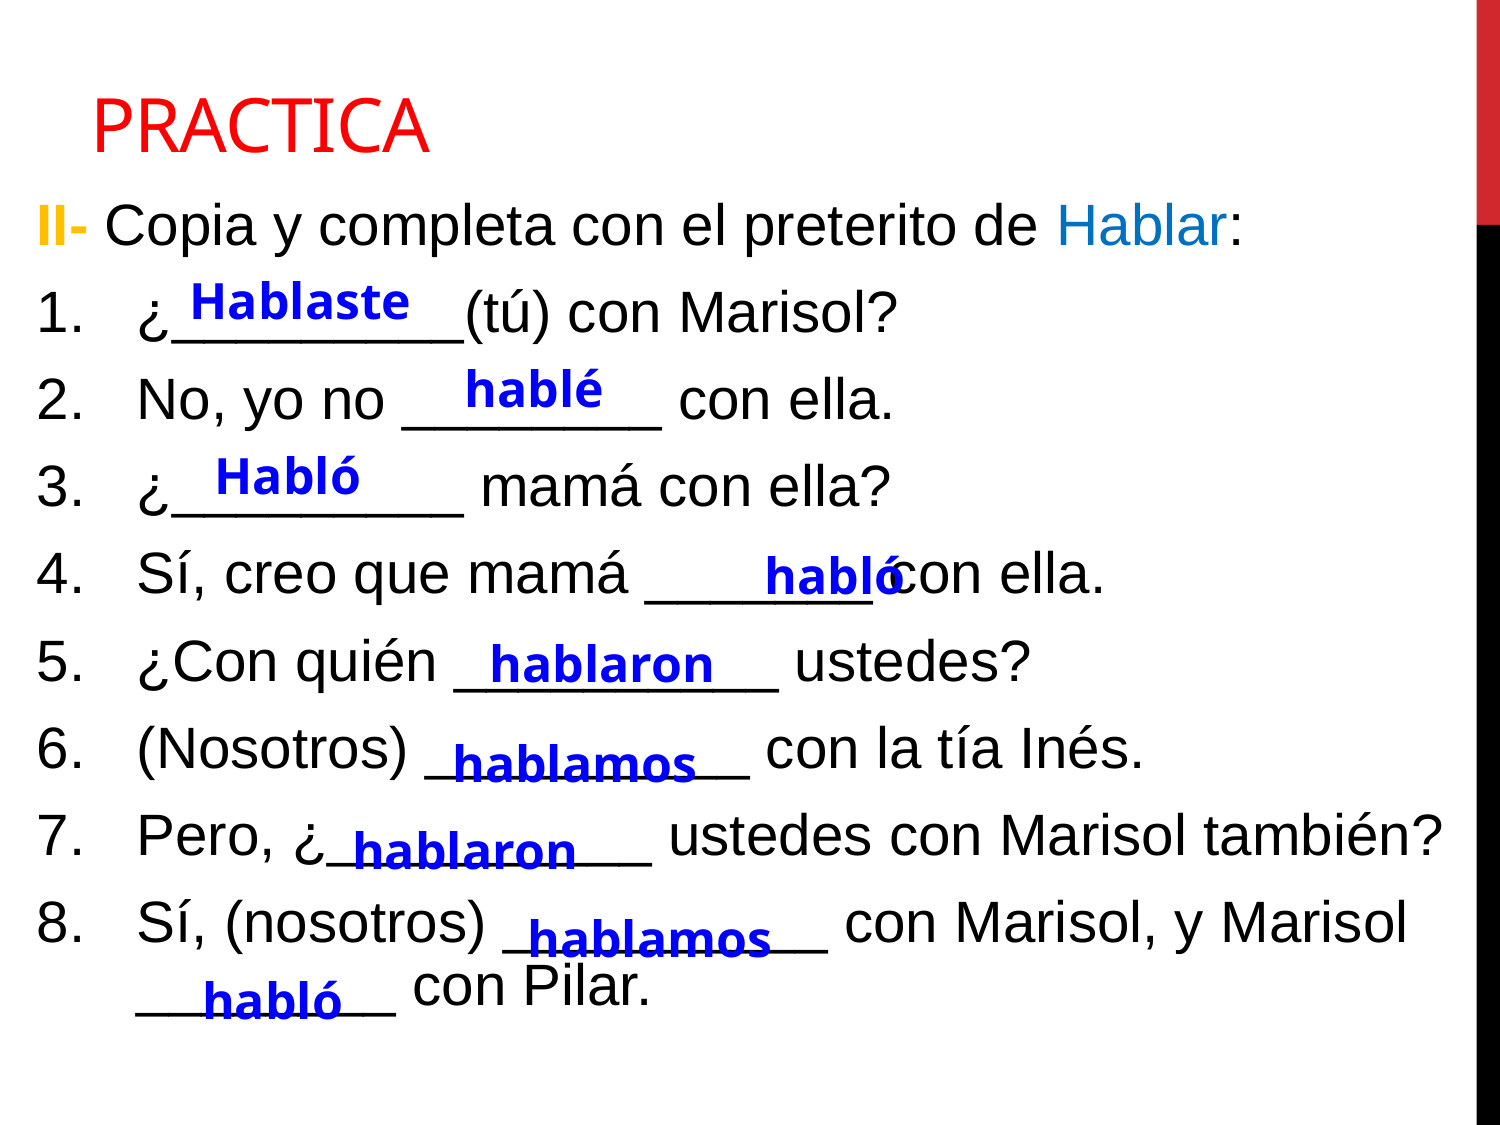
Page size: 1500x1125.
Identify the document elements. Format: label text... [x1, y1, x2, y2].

text_box Habló [200, 437, 525, 513]
text_box Hablaste [174, 262, 500, 338]
text_box hablamos [437, 724, 763, 800]
title Practica [75, 37, 1425, 175]
text_box hablamos [512, 899, 838, 975]
text_box hablaron [474, 624, 800, 700]
text_box habló [187, 962, 513, 1038]
text_box hablé [450, 349, 775, 425]
text_box hablaron [337, 812, 663, 888]
text_box habló [750, 537, 1075, 613]
list II- Copia y completa con el preterito de Hablar: ¿_________(tú) con Marisol? No, yo no ________ con ella. ¿_________ mamá con ella? Sí, creo que mamá _______ con ella. ¿Con quién __________ ustedes? (Nosotros) __________ con la tía Inés. Pero, ¿__________ ustedes con Marisol también? Sí, (nosotros) __________ con Marisol, y Marisol ________ con Pilar. [21, 187, 1497, 1125]
